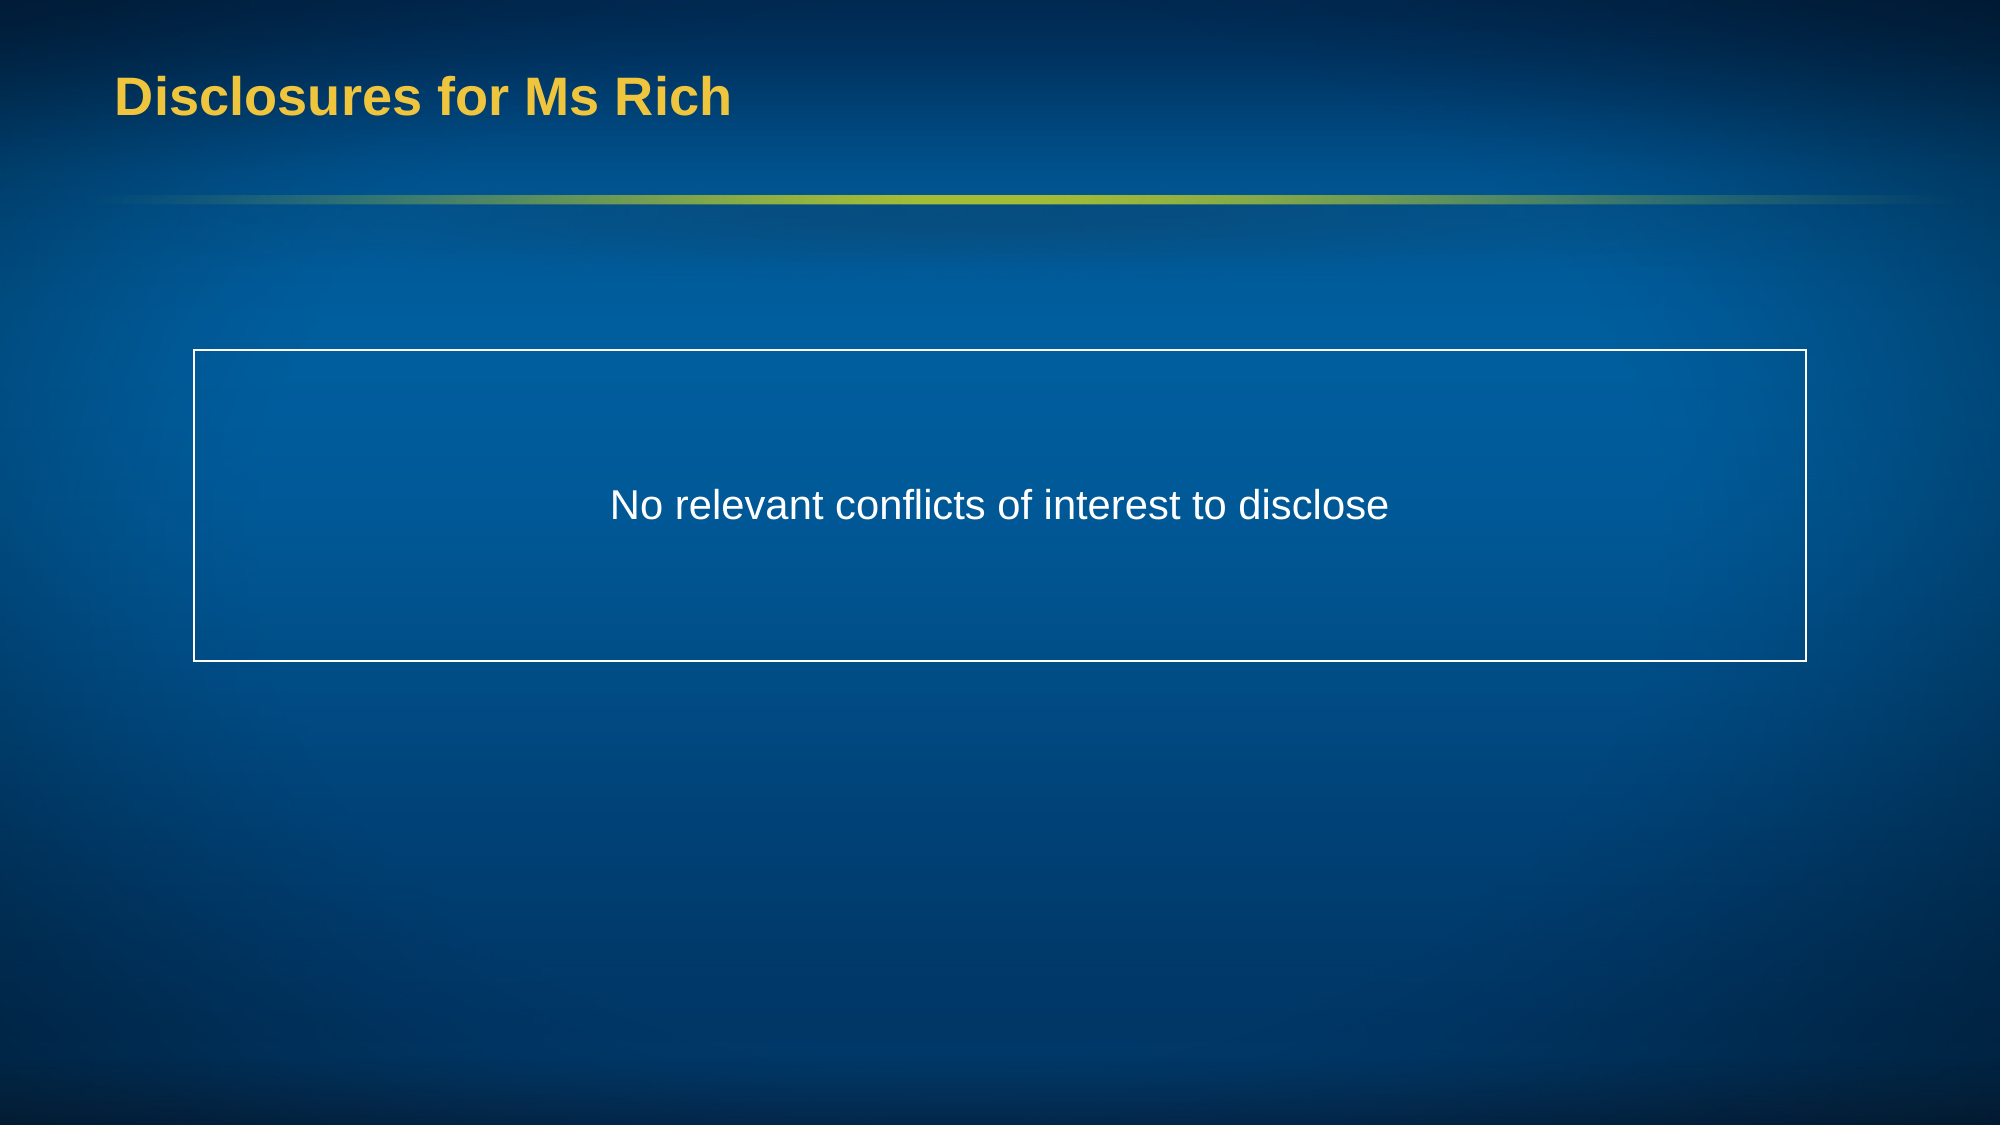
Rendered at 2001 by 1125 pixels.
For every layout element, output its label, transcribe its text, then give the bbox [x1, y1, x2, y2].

title Disclosures for Ms Rich [99, 0, 1900, 188]
table_header No relevant conflicts of interest to disclose [195, 351, 1805, 660]
picture [0, 0, 2000, 1125]
